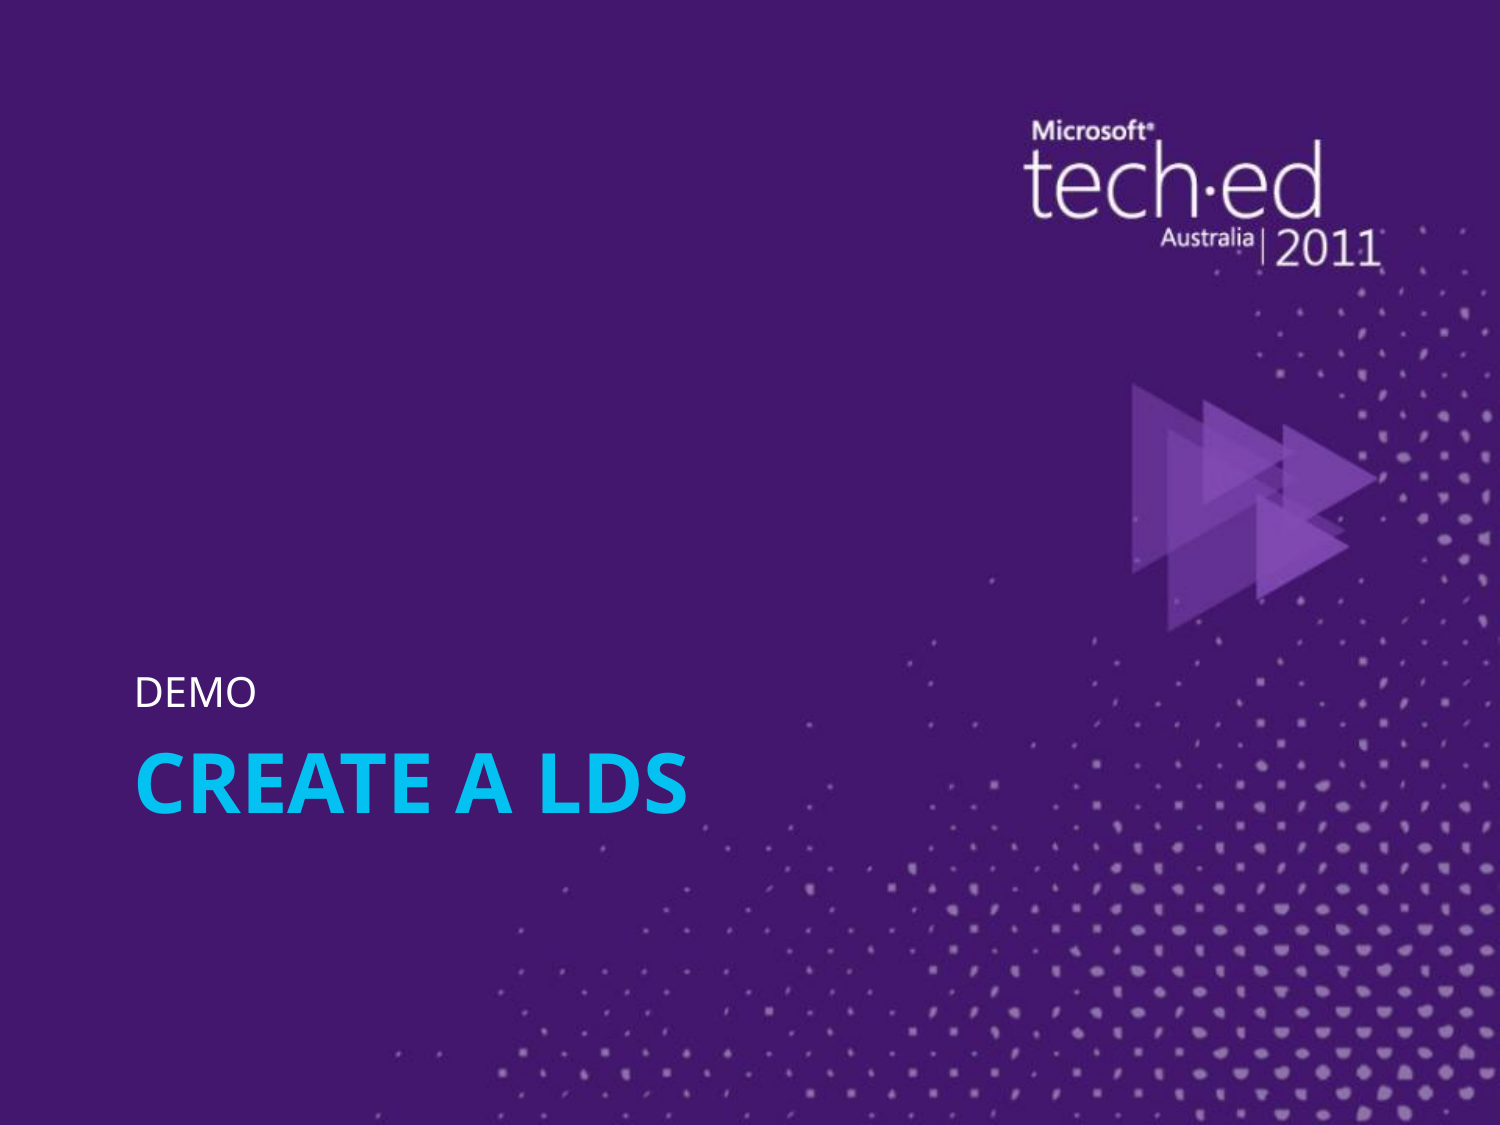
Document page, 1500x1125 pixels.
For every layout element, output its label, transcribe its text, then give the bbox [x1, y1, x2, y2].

title Create a LDS [118, 723, 1394, 947]
picture [0, 0, 1500, 1125]
list DEMO [118, 476, 1394, 723]
